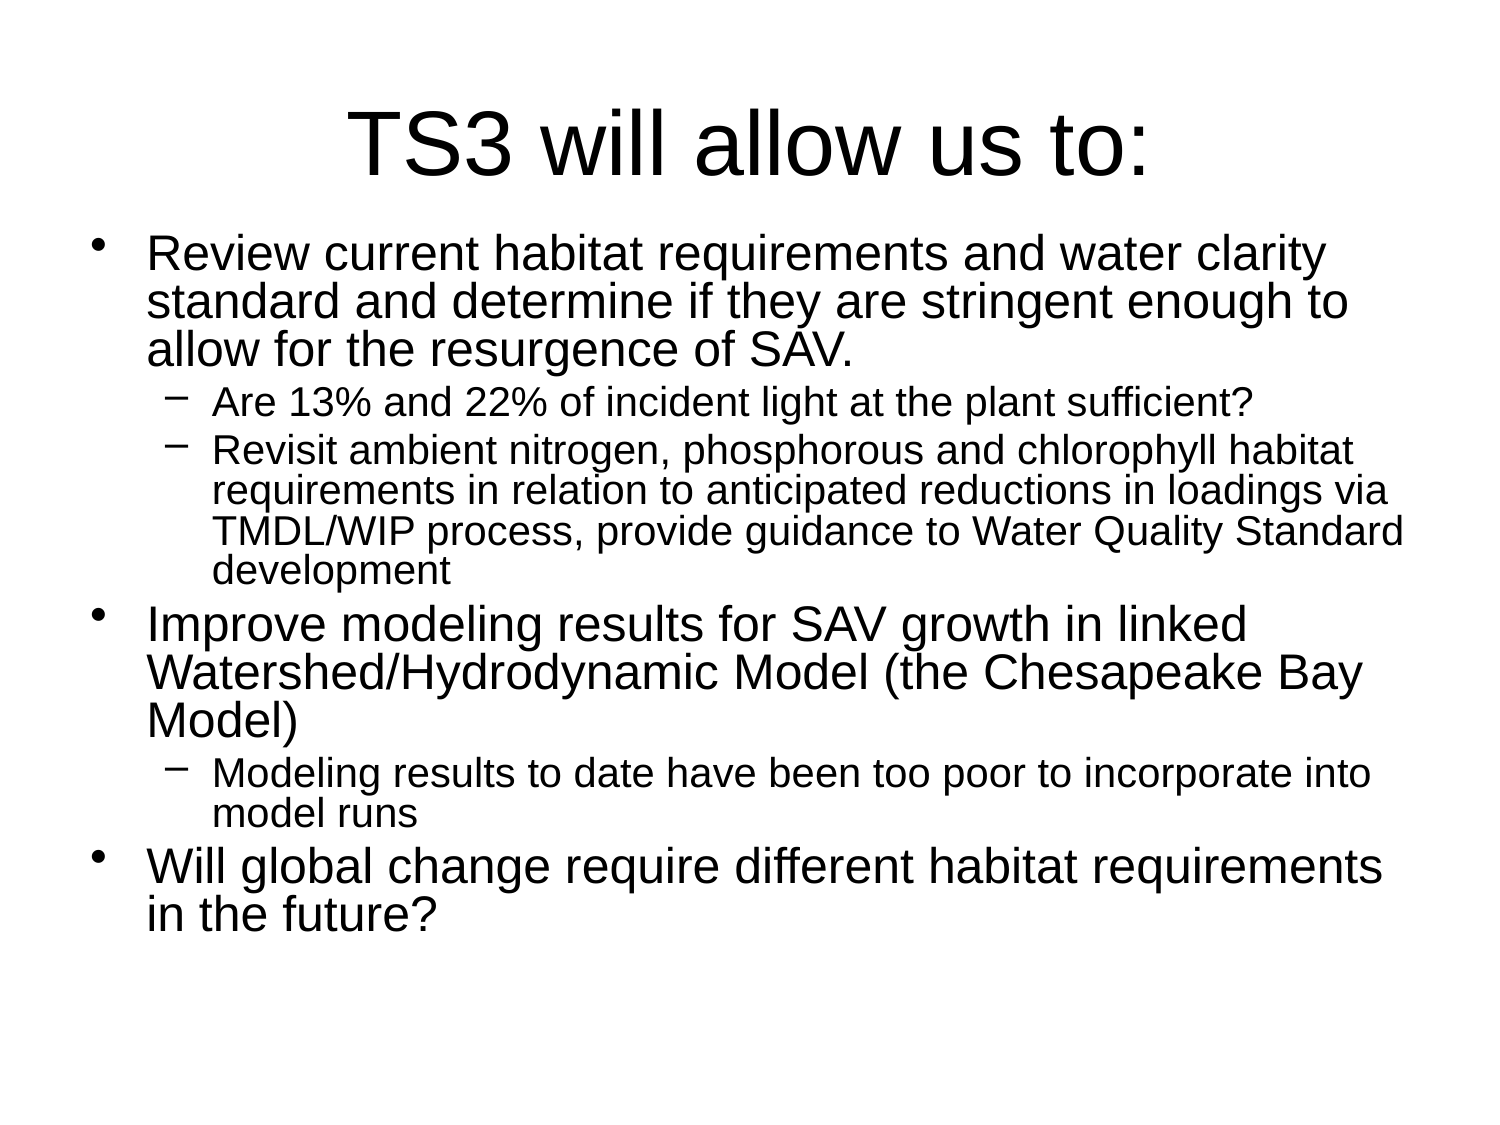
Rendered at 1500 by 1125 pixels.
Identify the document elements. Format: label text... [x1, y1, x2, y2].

list Review current habitat requirements and water clarity standard and determine if they are stringent enough to allow for the resurgence of SAV. Are 13% and 22% of incident light at the plant sufficient? Revisit ambient nitrogen, phosphorous and chlorophyll habitat requirements in relation to anticipated reductions in loadings via TMDL/WIP process, provide guidance to Water Quality Standard development Improve modeling results for SAV growth in linked Watershed/Hydrodynamic Model (the Chesapeake Bay Model) Modeling results to date have been too poor to incorporate into model runs Will global change require different habitat requirements in the future? [74, 224, 1426, 1006]
title TS3 will allow us to: [74, 44, 1426, 224]
